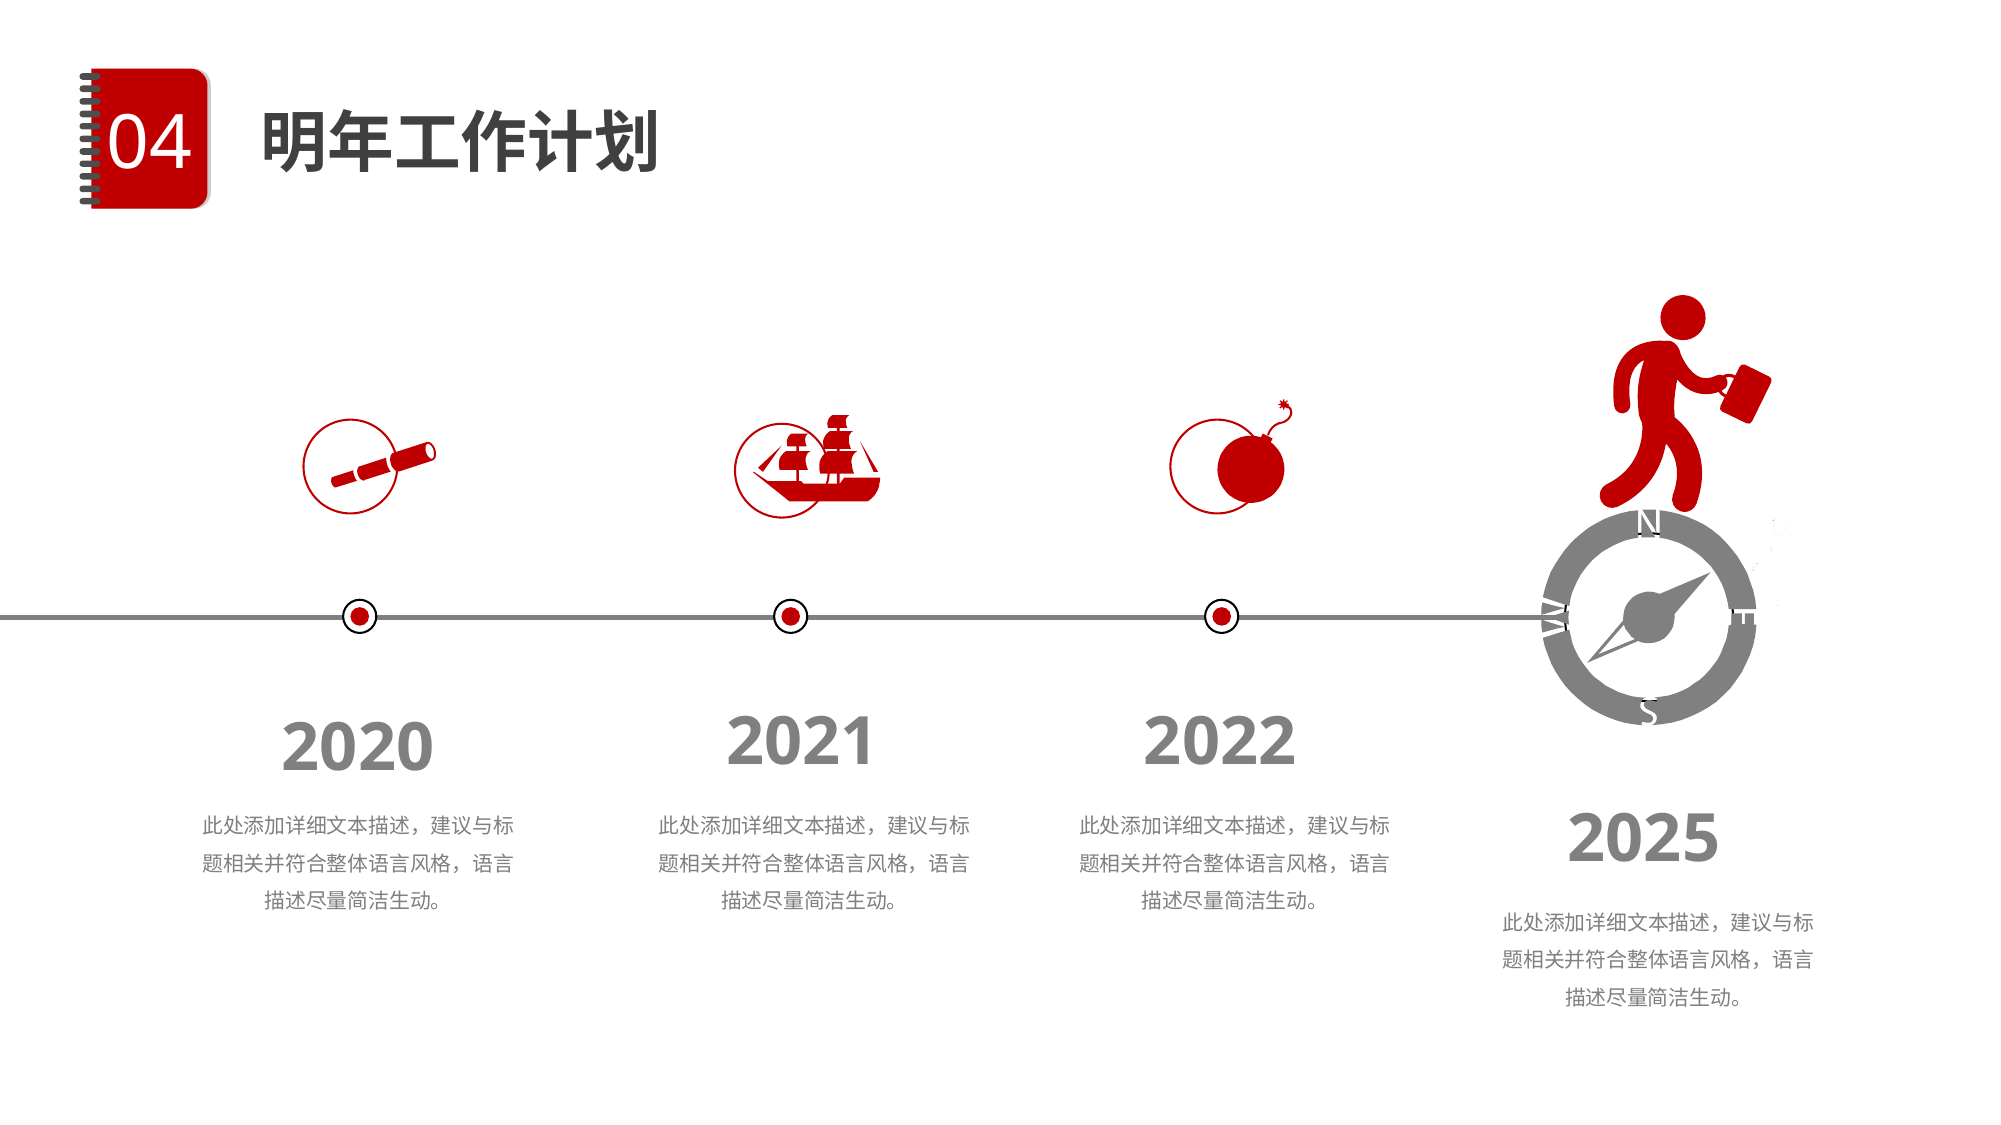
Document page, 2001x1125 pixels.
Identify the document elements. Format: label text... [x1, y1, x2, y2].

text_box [1541, 509, 1789, 726]
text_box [343, 599, 377, 633]
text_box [1170, 399, 1293, 514]
text_box 明年工作计划 [246, 92, 677, 188]
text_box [627, 690, 995, 918]
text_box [735, 415, 881, 518]
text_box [1468, 787, 1839, 1015]
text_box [1597, 292, 1773, 513]
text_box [79, 68, 211, 209]
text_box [303, 419, 437, 514]
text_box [1044, 690, 1415, 918]
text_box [1205, 599, 1239, 633]
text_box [774, 599, 808, 633]
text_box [178, 696, 538, 918]
